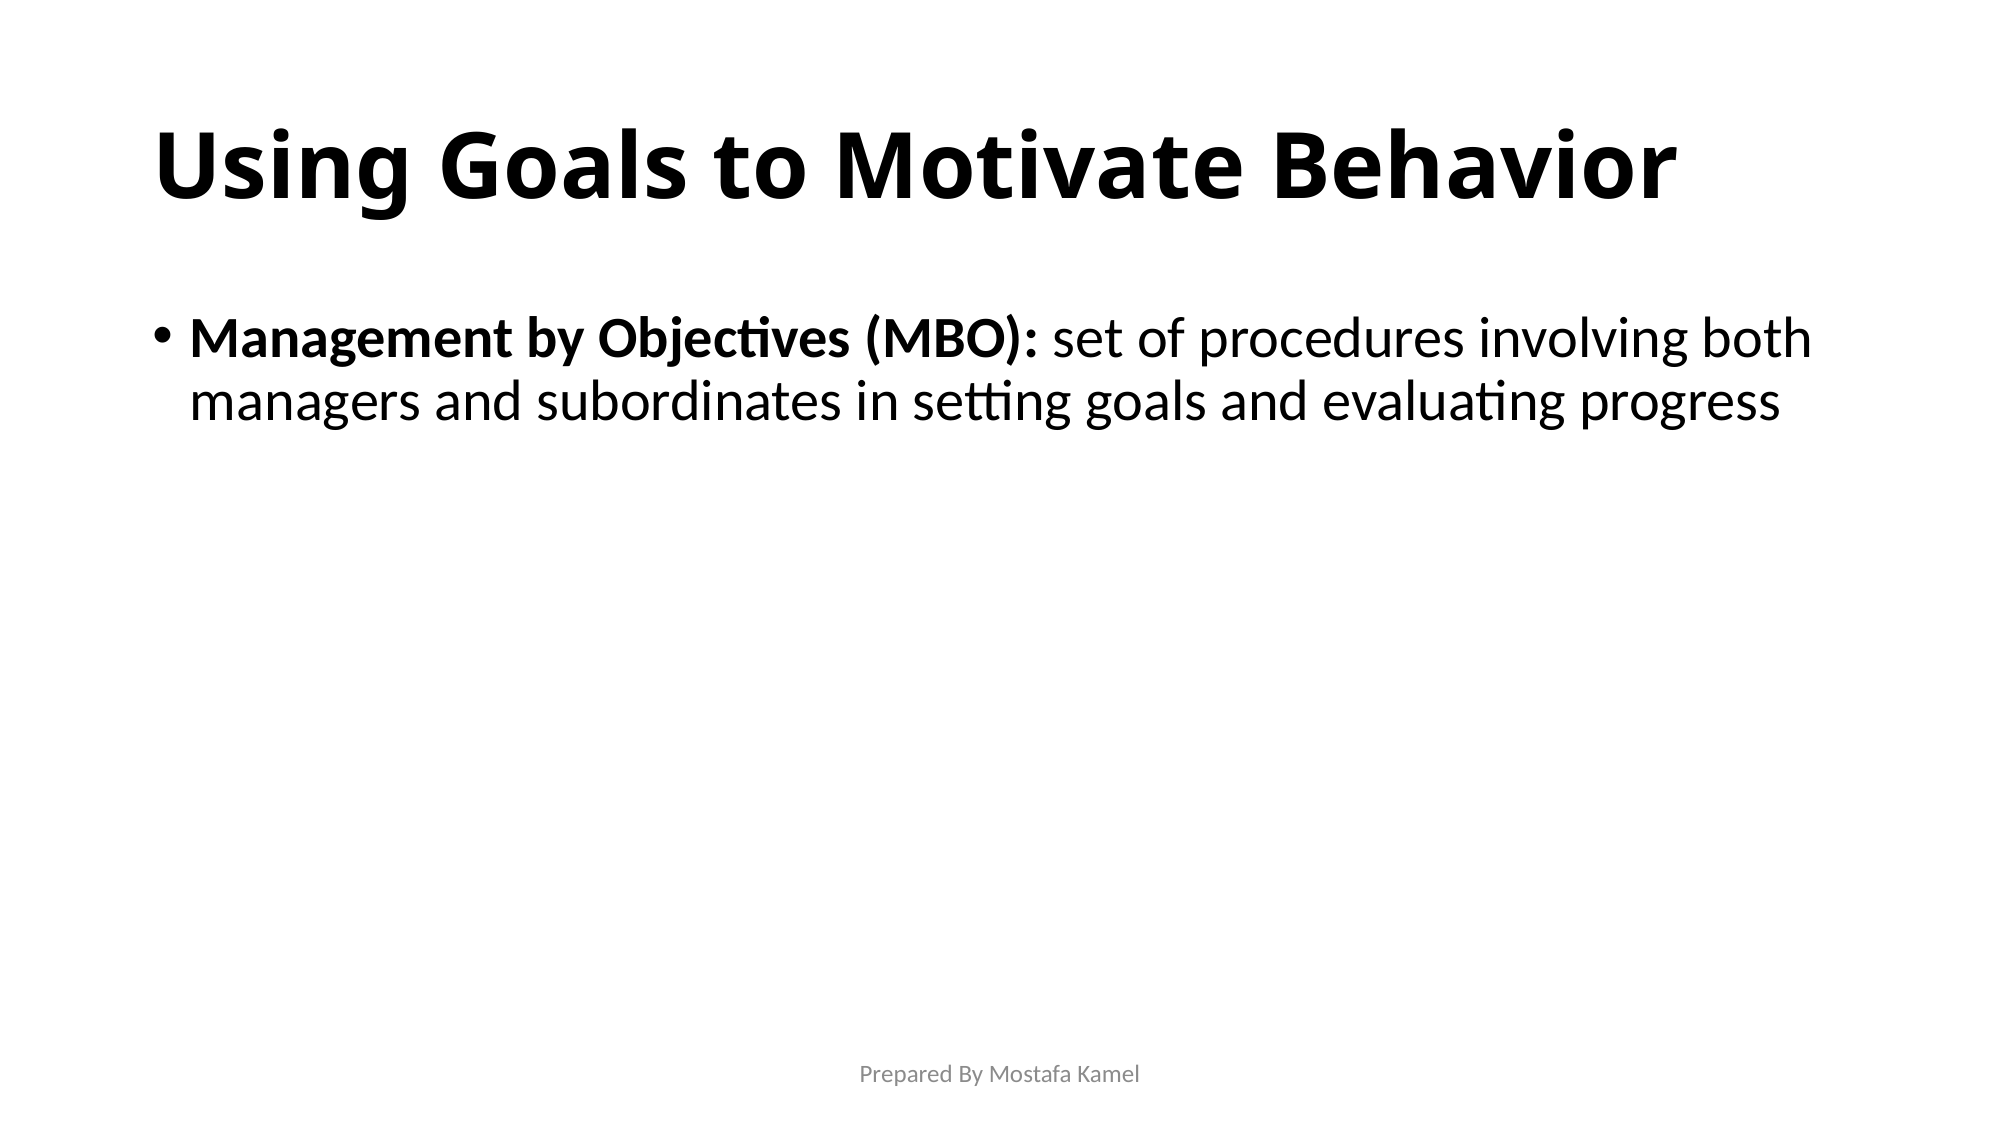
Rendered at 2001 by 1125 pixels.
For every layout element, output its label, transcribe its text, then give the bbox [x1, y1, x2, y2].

list Management by Objectives (MBO): set of procedures involving both managers and subordinates in setting goals and evaluating progress [137, 299, 1863, 1014]
title Using Goals to Motivate Behavior [137, 59, 1863, 278]
footer Prepared By Mostafa Kamel [662, 1042, 1338, 1103]
